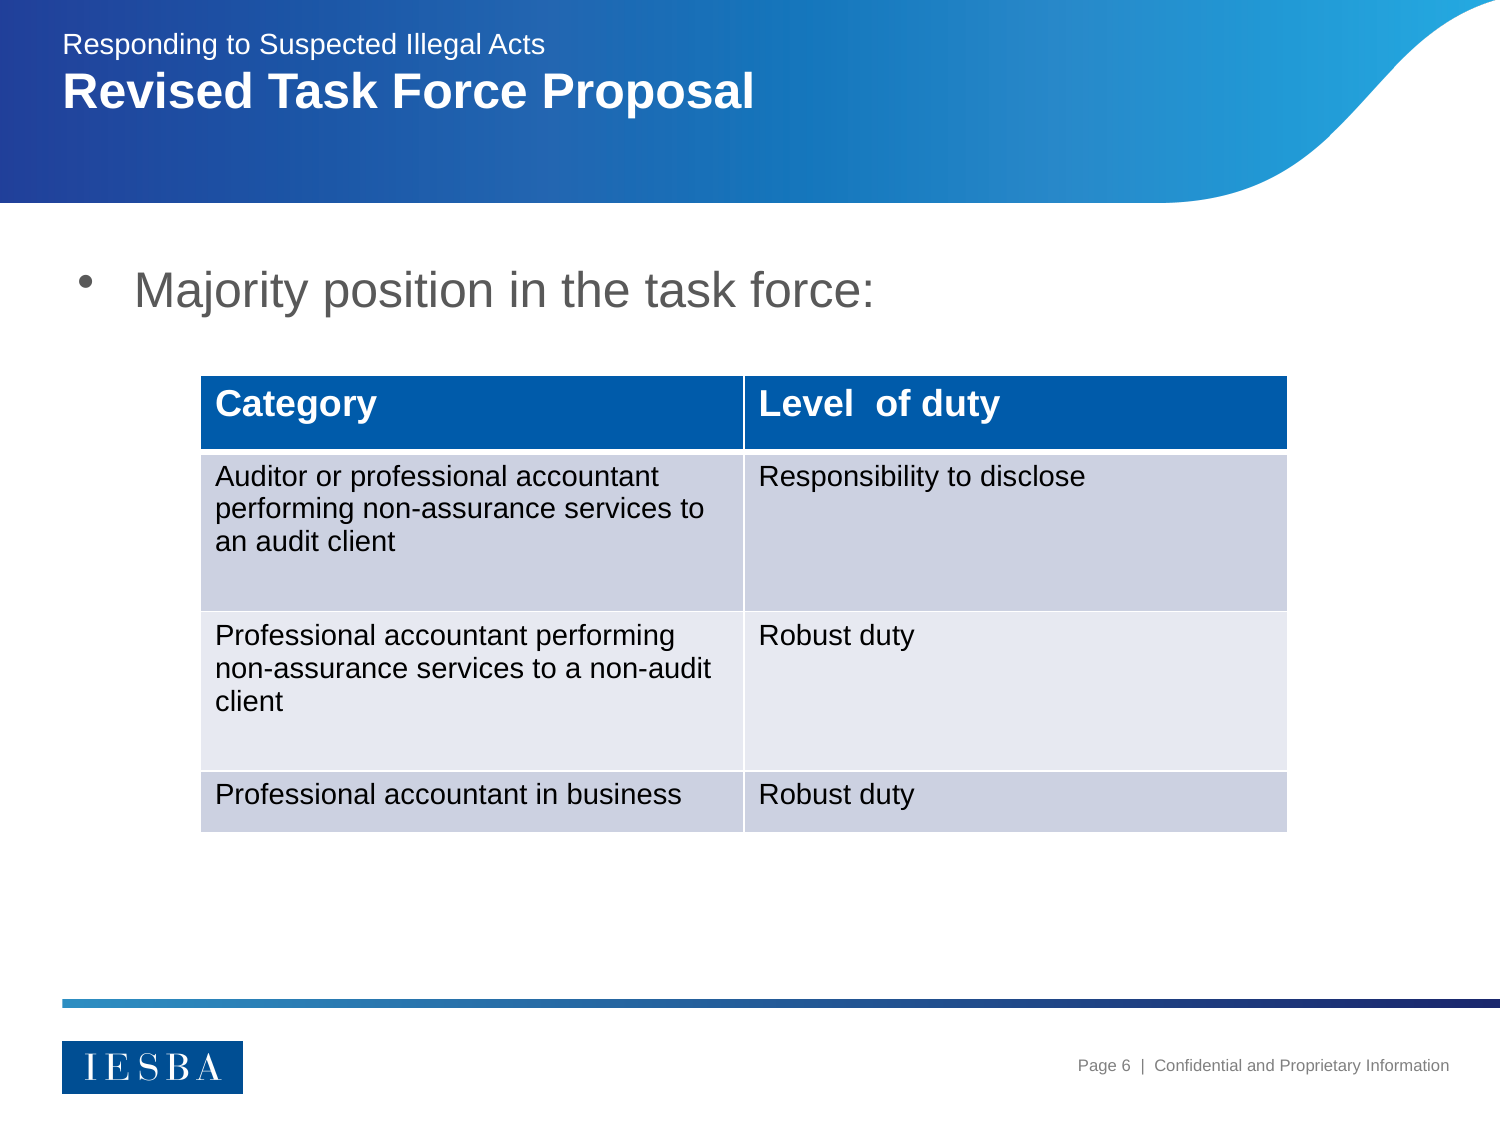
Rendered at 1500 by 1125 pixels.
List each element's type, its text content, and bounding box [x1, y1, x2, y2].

table_header Level of duty [745, 376, 1287, 449]
table_cell Professional accountant in business [201, 772, 743, 832]
table_cell Robust duty [745, 612, 1287, 770]
table_cell Responsibility to disclose [745, 455, 1287, 611]
list Majority position in the task force: [62, 249, 1400, 350]
table_cell Professional accountant performing non-assurance services to a non-audit client [201, 612, 743, 770]
picture [62, 1041, 243, 1094]
picture [0, 0, 1497, 203]
subtitle Responding to Suspected Illegal Acts [62, 24, 638, 63]
title Revised Task Force Proposal [62, 75, 1300, 163]
table_header Category [201, 376, 743, 449]
table_cell Auditor or professional accountant performing non-assurance services to an audit client [201, 455, 743, 611]
table_cell Robust duty [745, 772, 1287, 832]
